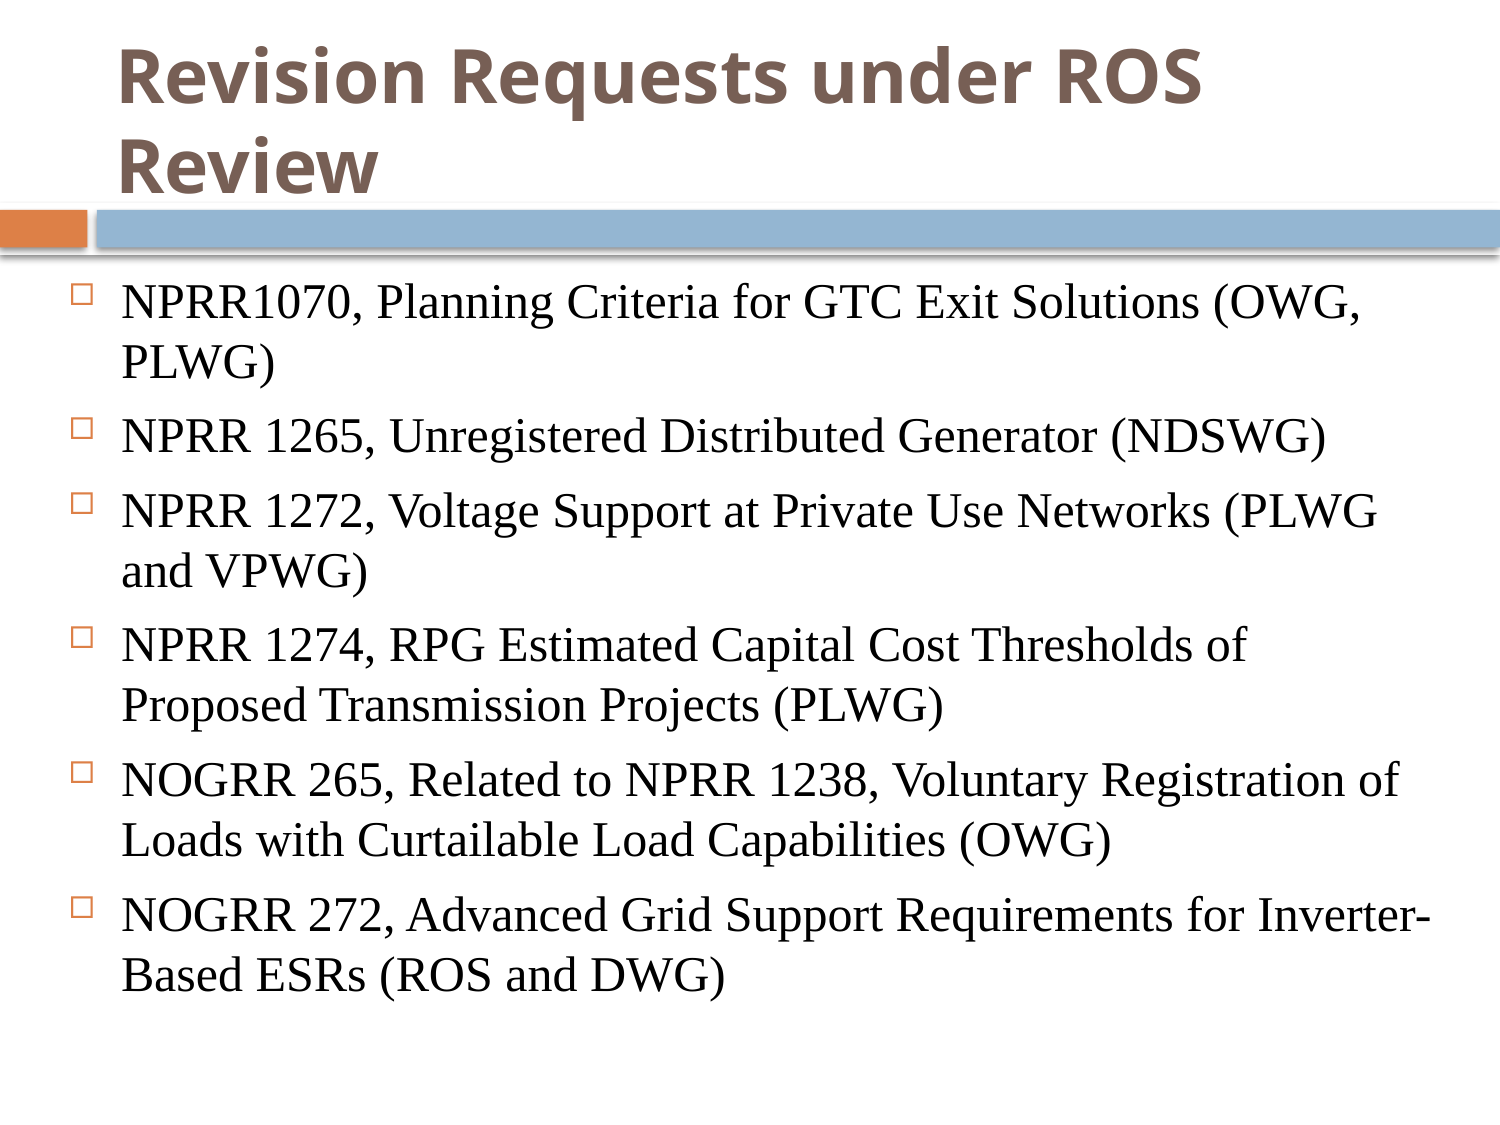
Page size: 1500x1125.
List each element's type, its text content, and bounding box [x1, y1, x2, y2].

list NPRR1070, Planning Criteria for GTC Exit Solutions (OWG, PLWG) NPRR 1265, Unregistered Distributed Generator (NDSWG) NPRR 1272, Voltage Support at Private Use Networks (PLWG and VPWG) NPRR 1274, RPG Estimated Capital Cost Thresholds of Proposed Transmission Projects (PLWG) NOGRR 265, Related to NPRR 1238, Voluntary Registration of Loads with Curtailable Load Capabilities (OWG) NOGRR 272, Advanced Grid Support Requirements for Inverter-Based ESRs (ROS and DWG) [53, 260, 1457, 999]
title Revision Requests under ROS Review [100, 37, 1439, 201]
